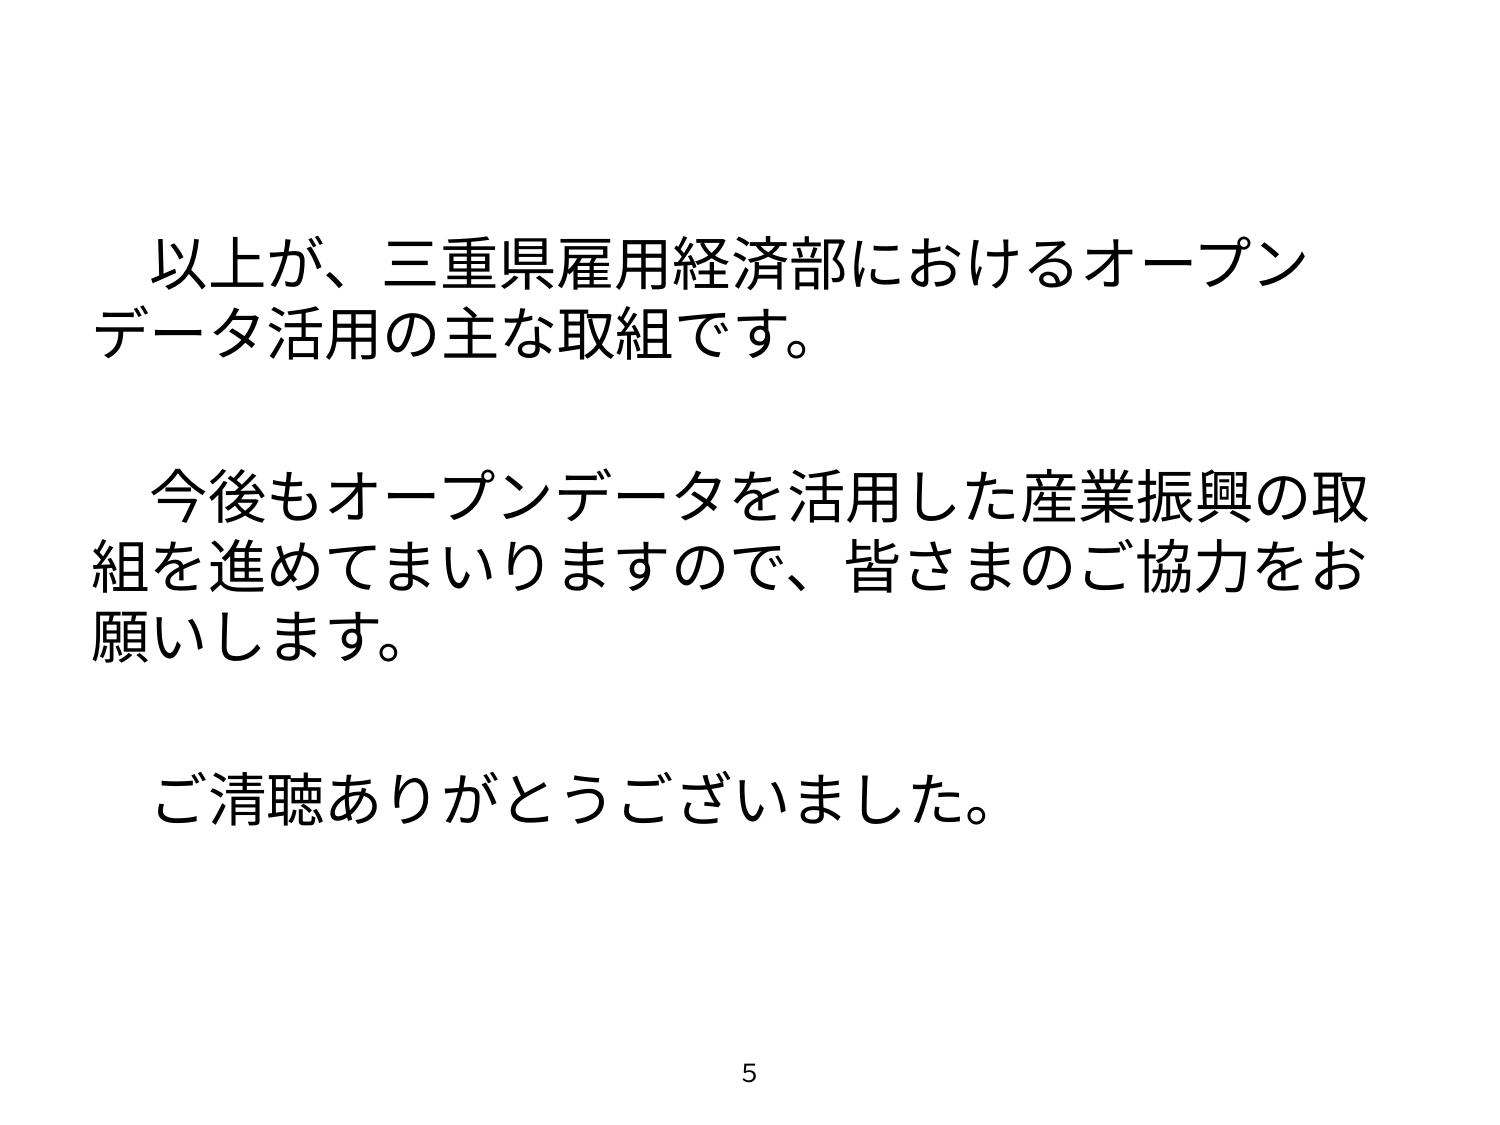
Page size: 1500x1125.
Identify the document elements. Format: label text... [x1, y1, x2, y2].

list 以上が、三重県雇用経済部におけるオープンデータ活用の主な取組です。 今後もオープンデータを活用した産業振興の取組を進めてまいりますので、皆さまのご協力をお願いします。 ご清聴ありがとうございました。 [76, 219, 1425, 917]
footer ５ [512, 1042, 988, 1103]
